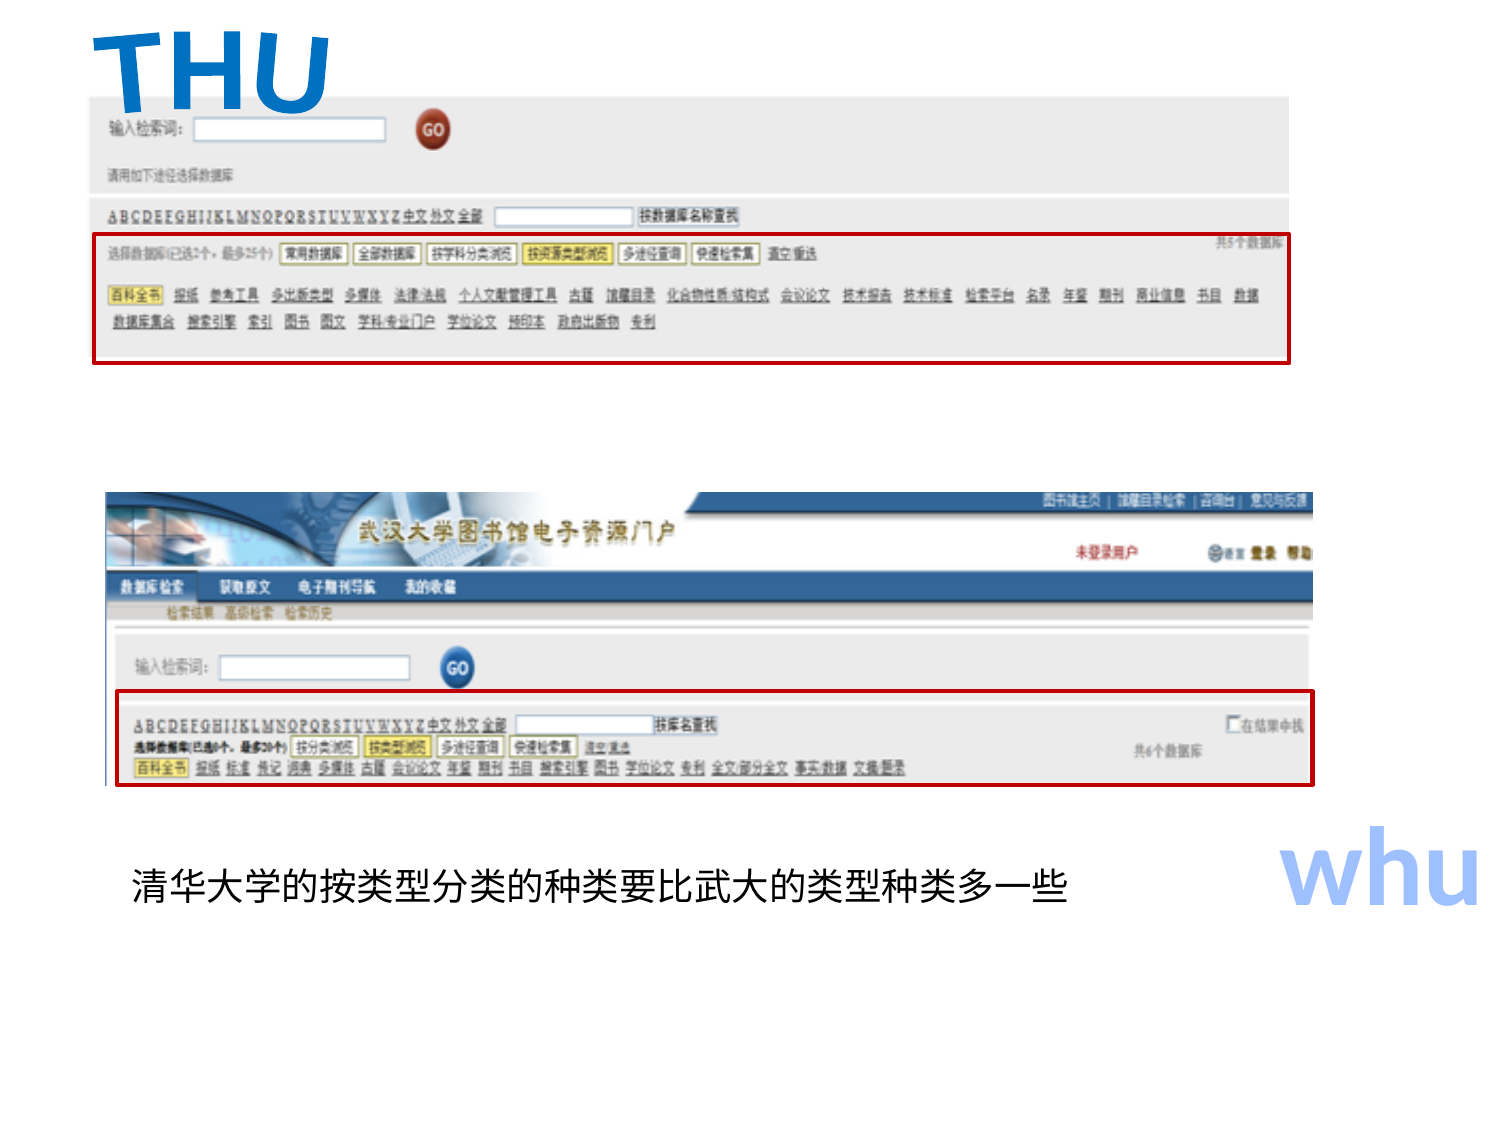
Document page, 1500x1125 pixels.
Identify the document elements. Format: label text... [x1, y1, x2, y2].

picture [81, 93, 1290, 358]
text_box 清华大学的按类型分类的种类要比武大的类型种类多一些 [117, 855, 1243, 916]
picture [105, 491, 1313, 786]
text_box whu [1264, 785, 1499, 936]
